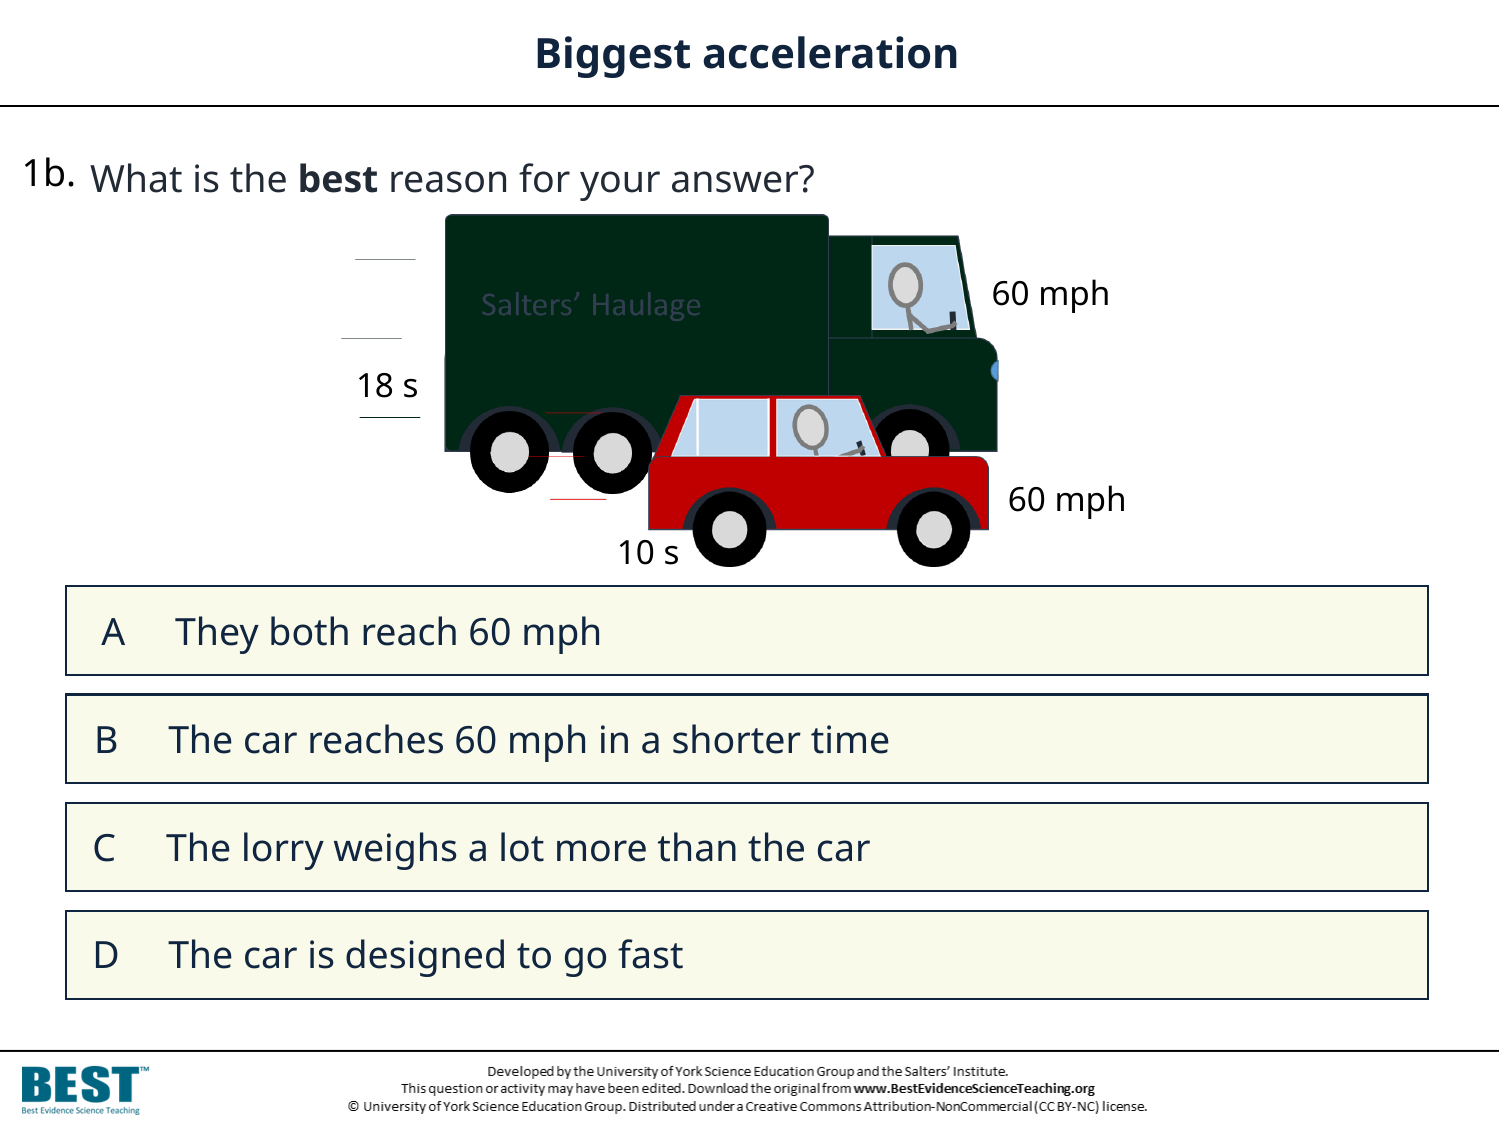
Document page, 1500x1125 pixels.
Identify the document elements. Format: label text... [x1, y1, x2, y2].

text_box Biggest acceleration [23, 4, 1471, 99]
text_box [341, 214, 1158, 580]
picture [0, 105, 1500, 1125]
